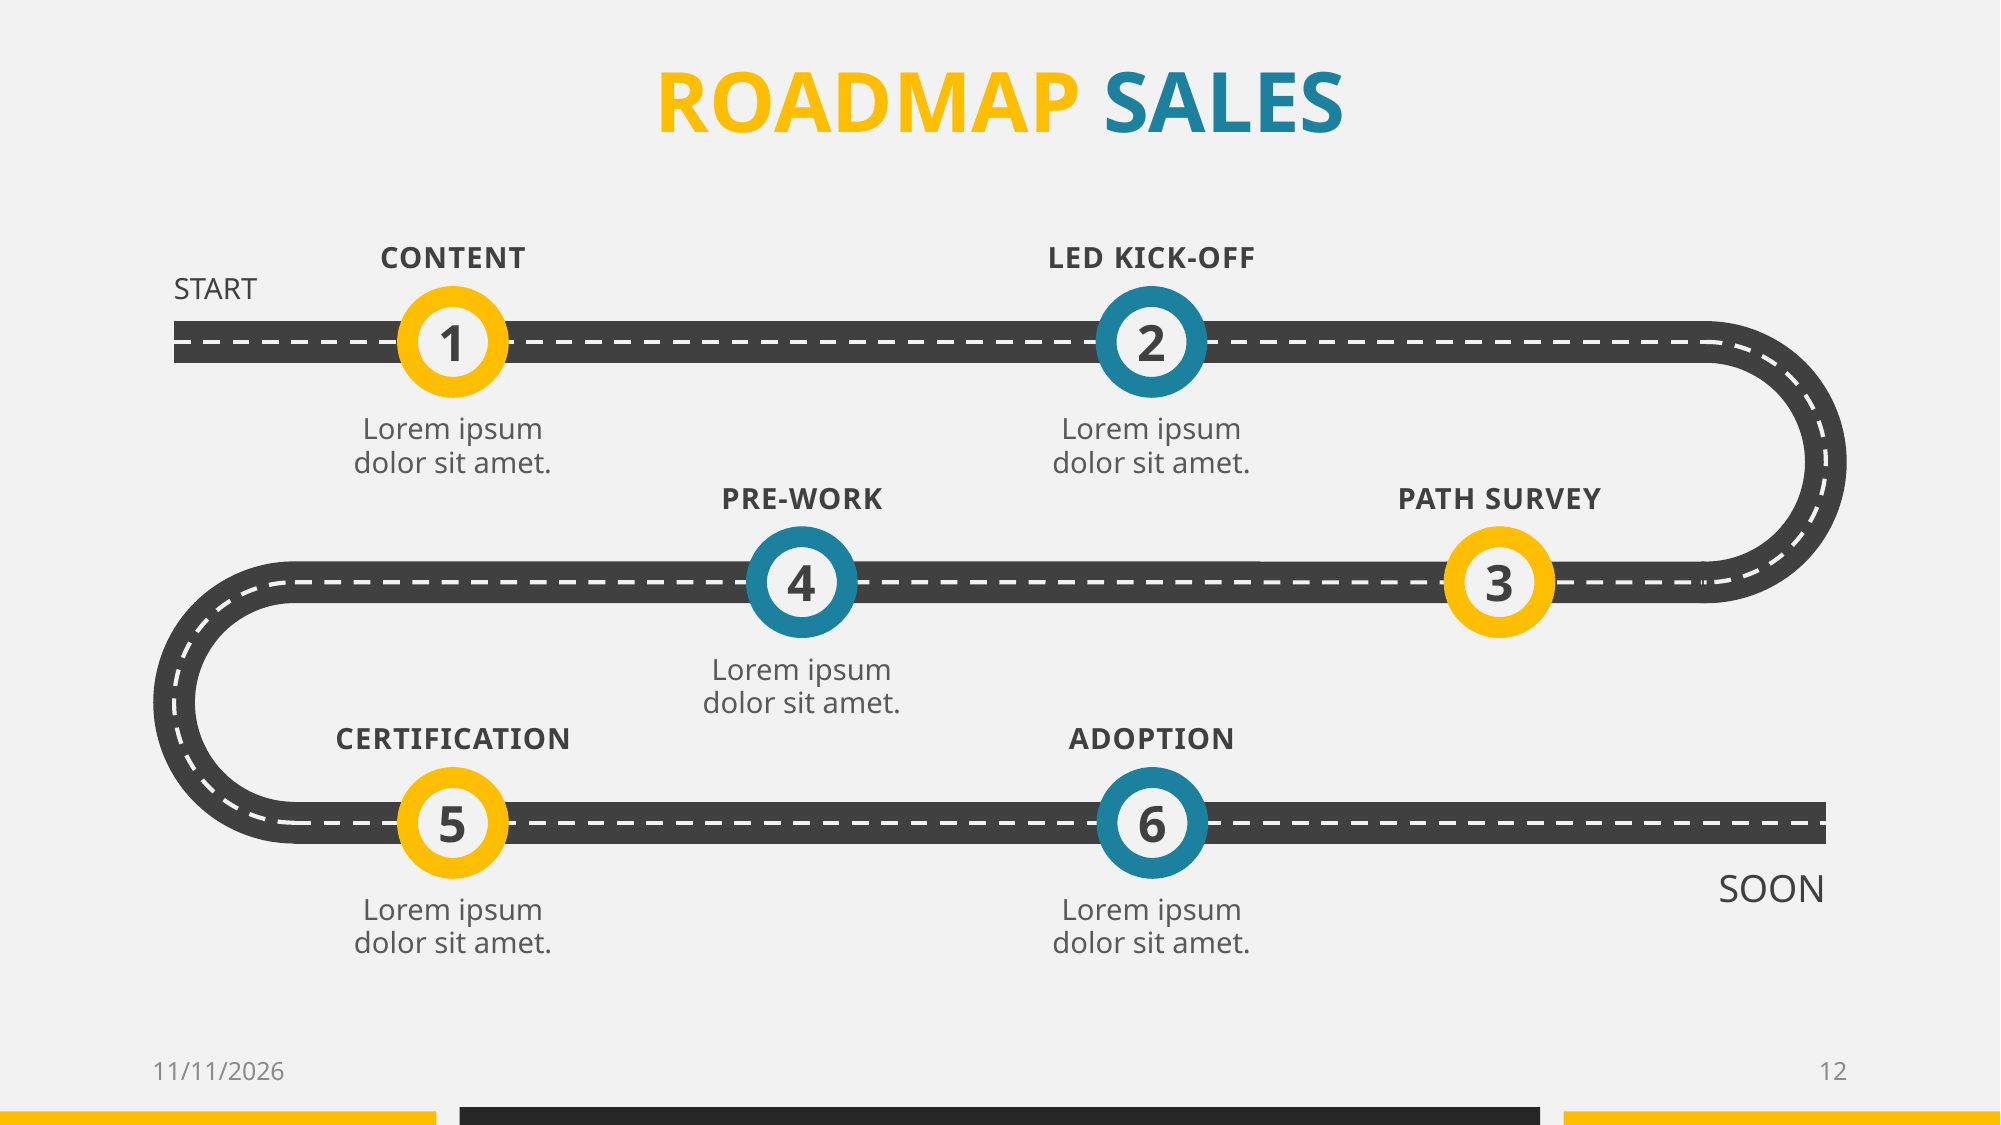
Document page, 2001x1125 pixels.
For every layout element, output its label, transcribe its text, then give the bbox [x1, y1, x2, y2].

text_box [459, 1106, 1541, 1125]
text_box [0, 1110, 437, 1125]
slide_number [137, 1042, 588, 1103]
slide_number 12 [1412, 1042, 1863, 1103]
text_box ROADMAP SALES [117, 49, 1883, 150]
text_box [174, 232, 1826, 961]
text_box [1563, 1110, 2000, 1125]
